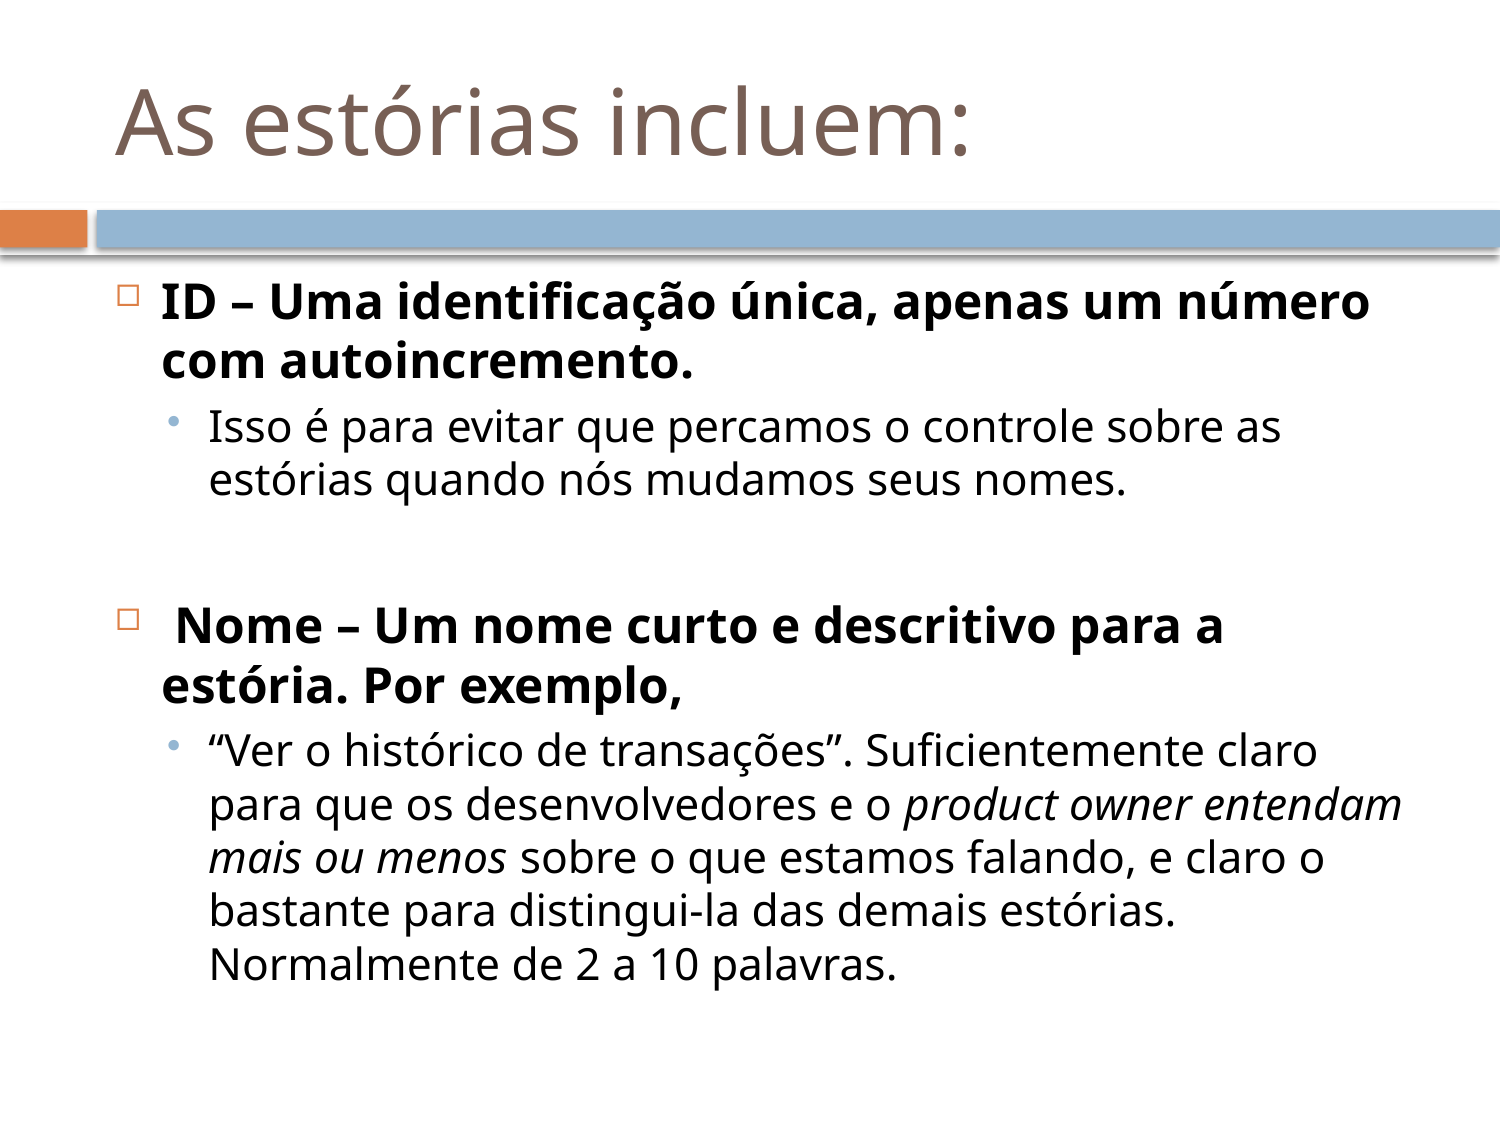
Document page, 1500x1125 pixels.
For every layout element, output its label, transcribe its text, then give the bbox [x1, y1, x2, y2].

title As estórias incluem: [100, 37, 1438, 200]
list ID – Uma identificação única, apenas um número com autoincremento. Isso é para evitar que percamos o controle sobre as estórias quando nós mudamos seus nomes. Nome – Um nome curto e descritivo para a estória. Por exemplo, “Ver o histórico de transações”. Suficientemente claro para que os desenvolvedores e o product owner entendam mais ou menos sobre o que estamos falando, e claro o bastante para distingui-la das demais estórias. Normalmente de 2 a 10 palavras. [100, 262, 1438, 1000]
